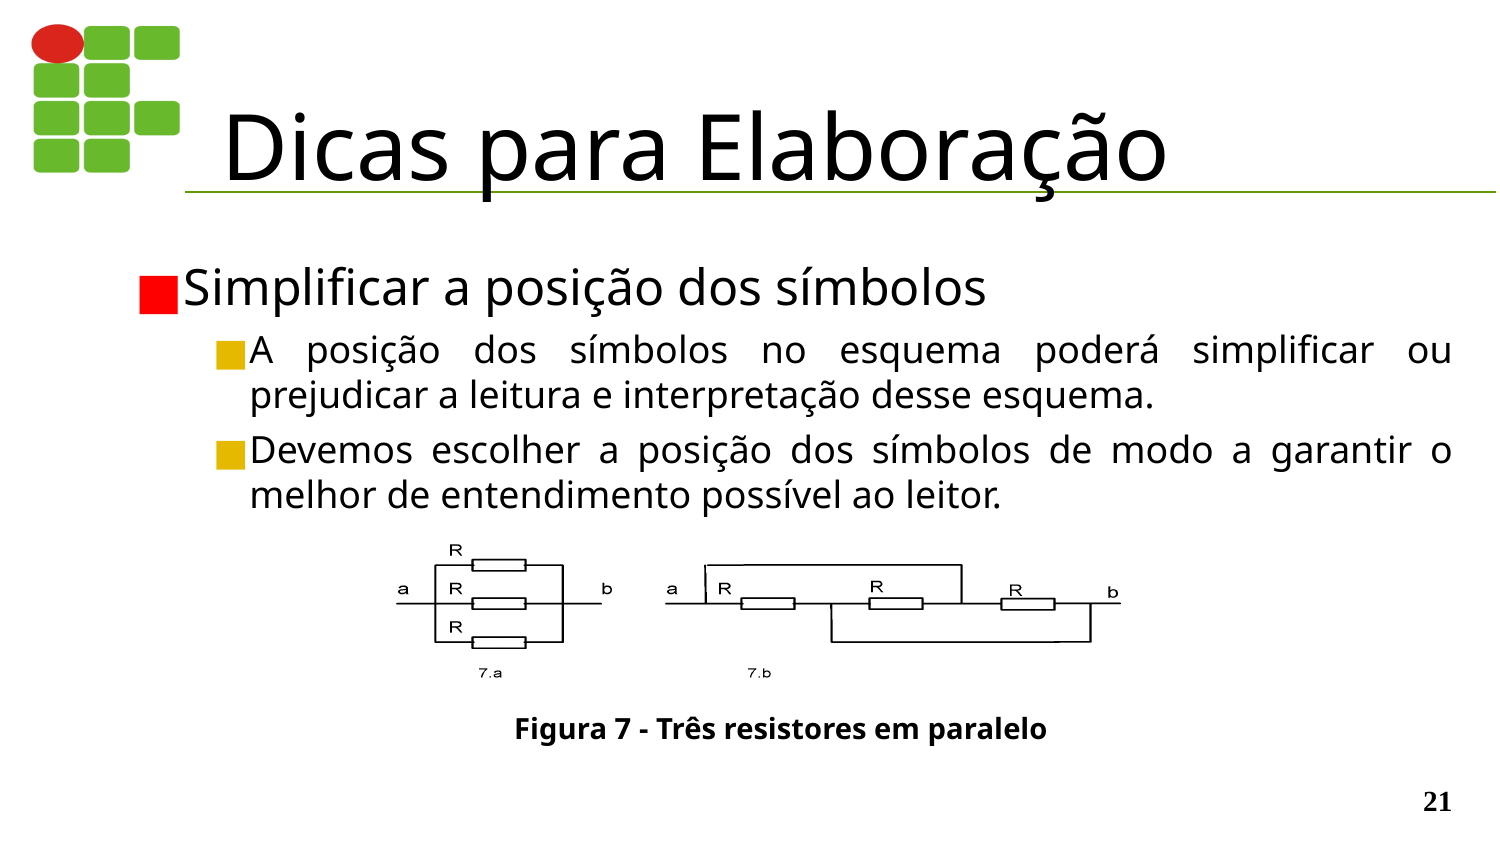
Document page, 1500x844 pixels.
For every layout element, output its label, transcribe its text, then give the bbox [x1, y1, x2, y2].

title Dicas para Elaboração [206, 26, 1468, 207]
text_box ‹#› [1155, 774, 1468, 825]
picture [29, 23, 182, 174]
picture [395, 539, 1129, 682]
list Simplificar a posição dos símbolos A posição dos símbolos no esquema poderá simplificar ou prejudicar a leitura e interpretação desse esquema. Devemos escolher a posição dos símbolos de modo a garantir o melhor de entendimento possível ao leitor. Figura 7 - Três resistores em paralelo [46, 248, 1469, 774]
